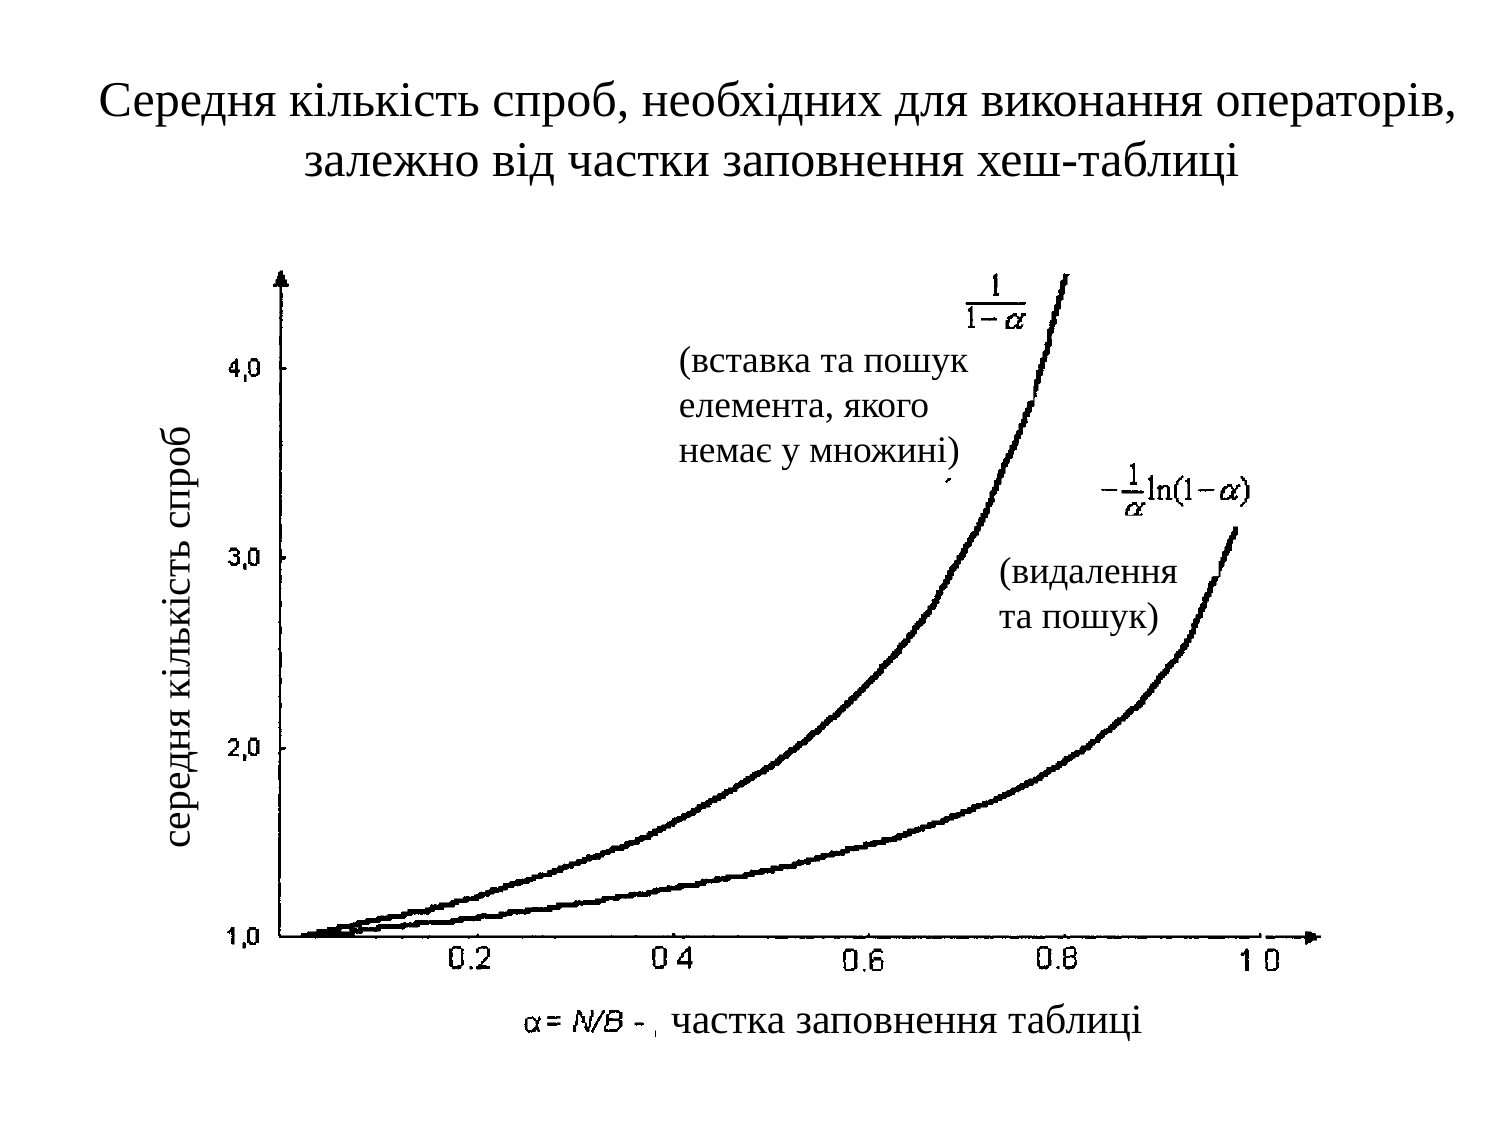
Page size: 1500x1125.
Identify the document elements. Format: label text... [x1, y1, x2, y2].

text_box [140, 245, 1348, 1051]
list Середня кількість спроб, необхідних для виконання операторів, залежно від частки заповнення хеш-таблиці [0, 58, 1500, 212]
